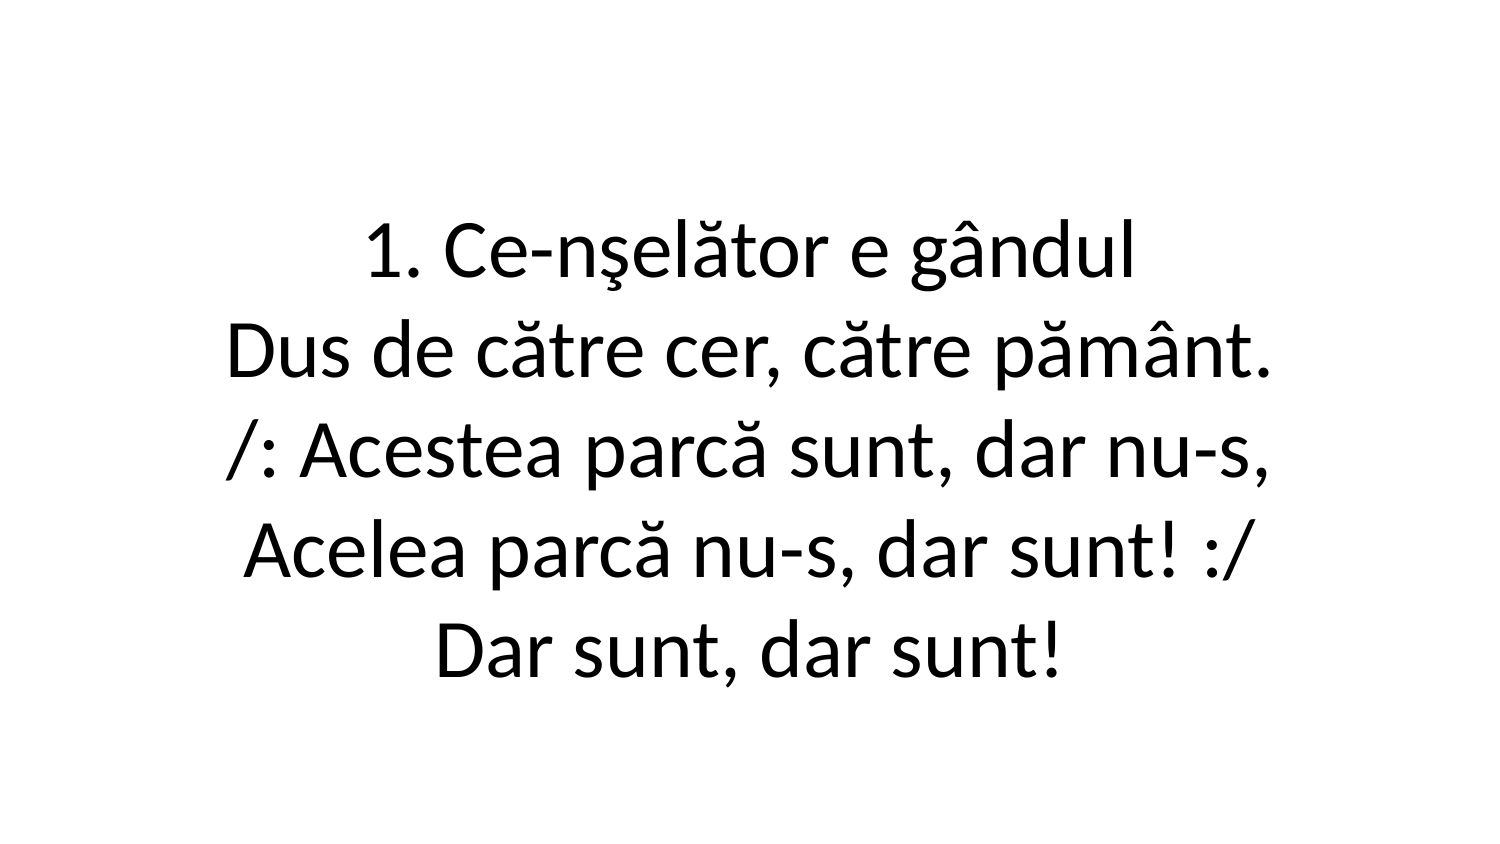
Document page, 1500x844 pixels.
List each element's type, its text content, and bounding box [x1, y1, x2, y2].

text_box 1. Ce-nşelător e gândul Dus de către cer, către pământ. /: Acestea parcă sunt, dar nu-s, Acelea parcă nu-s, dar sunt! :/ Dar sunt, dar sunt! [210, 142, 1290, 702]
